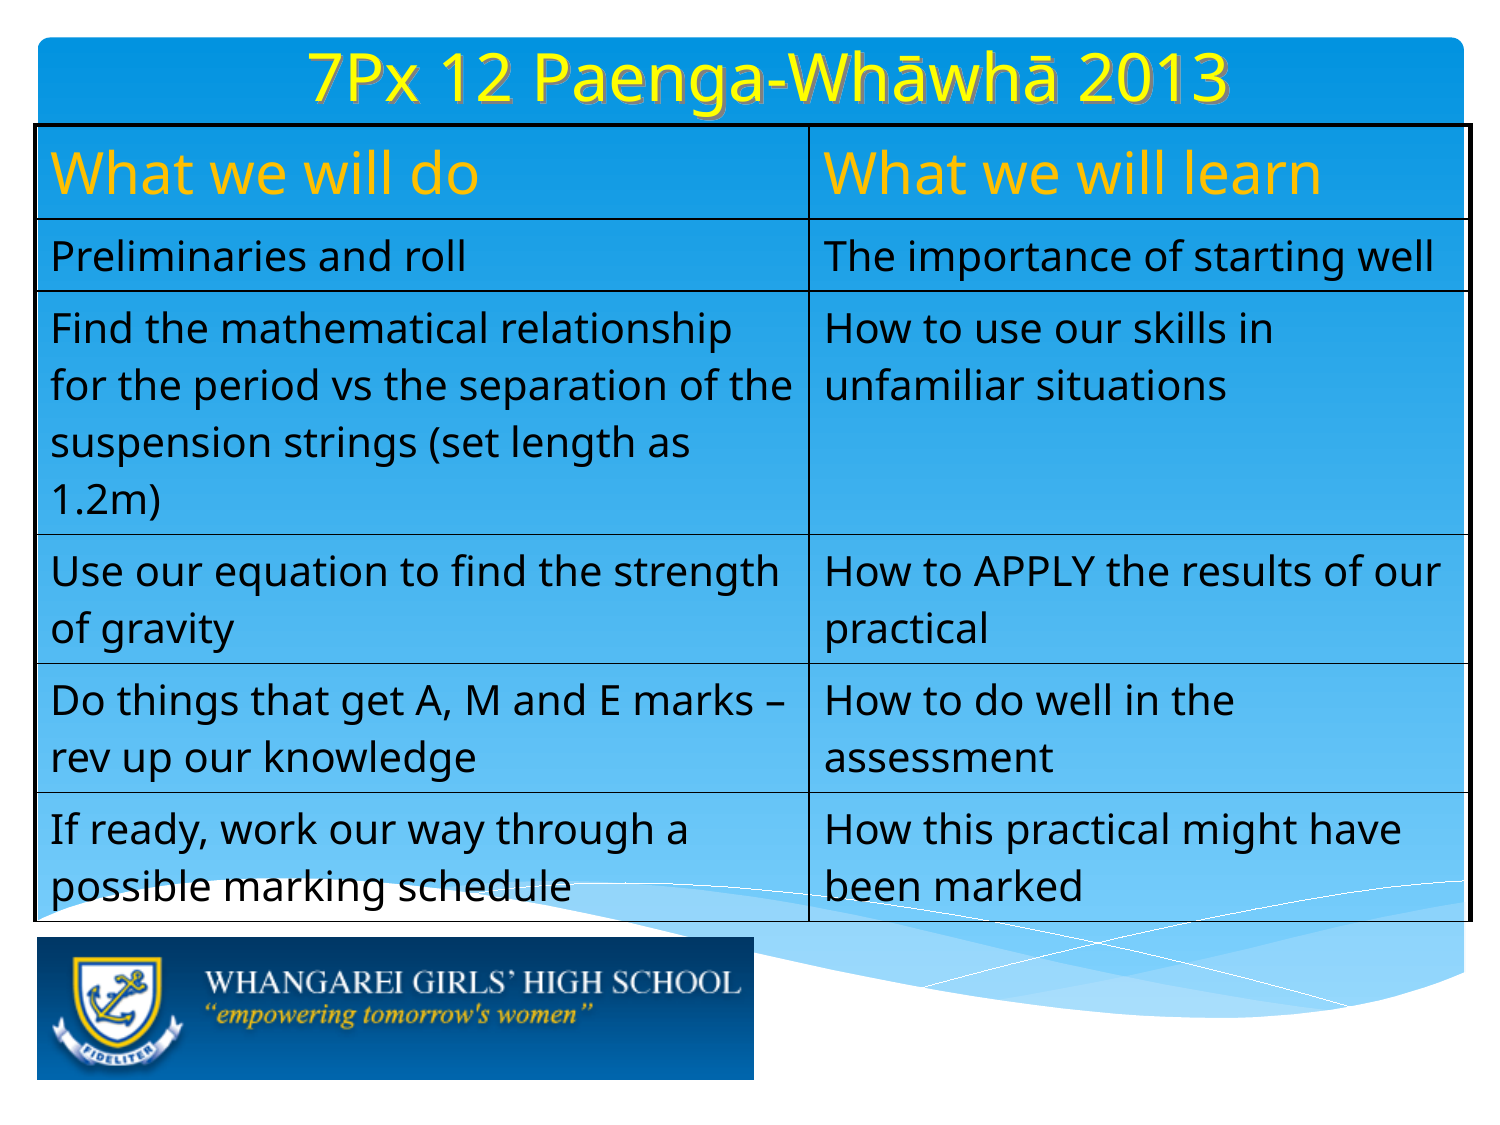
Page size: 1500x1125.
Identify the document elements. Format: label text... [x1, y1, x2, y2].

table_cell How to do well in the assessment [810, 664, 1468, 792]
picture [37, 937, 754, 1080]
table_cell How this practical might have been marked [810, 793, 1468, 921]
table_cell Do things that get A, M and E marks – rev up our knowledge [37, 664, 808, 792]
table_cell Use our equation to find the strength of gravity [37, 535, 808, 663]
table_cell The importance of starting well [810, 220, 1468, 290]
table_cell If ready, work our way through a possible marking schedule [37, 793, 808, 921]
table_header What we will do [37, 127, 808, 218]
table_header What we will learn [810, 127, 1468, 218]
table_cell Find the mathematical relationship for the period vs the separation of the suspension strings (set length as 1.2m) [37, 292, 808, 534]
table_cell How to APPLY the results of our practical [810, 535, 1468, 663]
table_cell How to use our skills in unfamiliar situations [810, 292, 1468, 534]
text_box 7Px 12 Paenga-Whāwhā 2013 [162, 24, 1375, 123]
table_cell Preliminaries and roll [37, 220, 808, 290]
